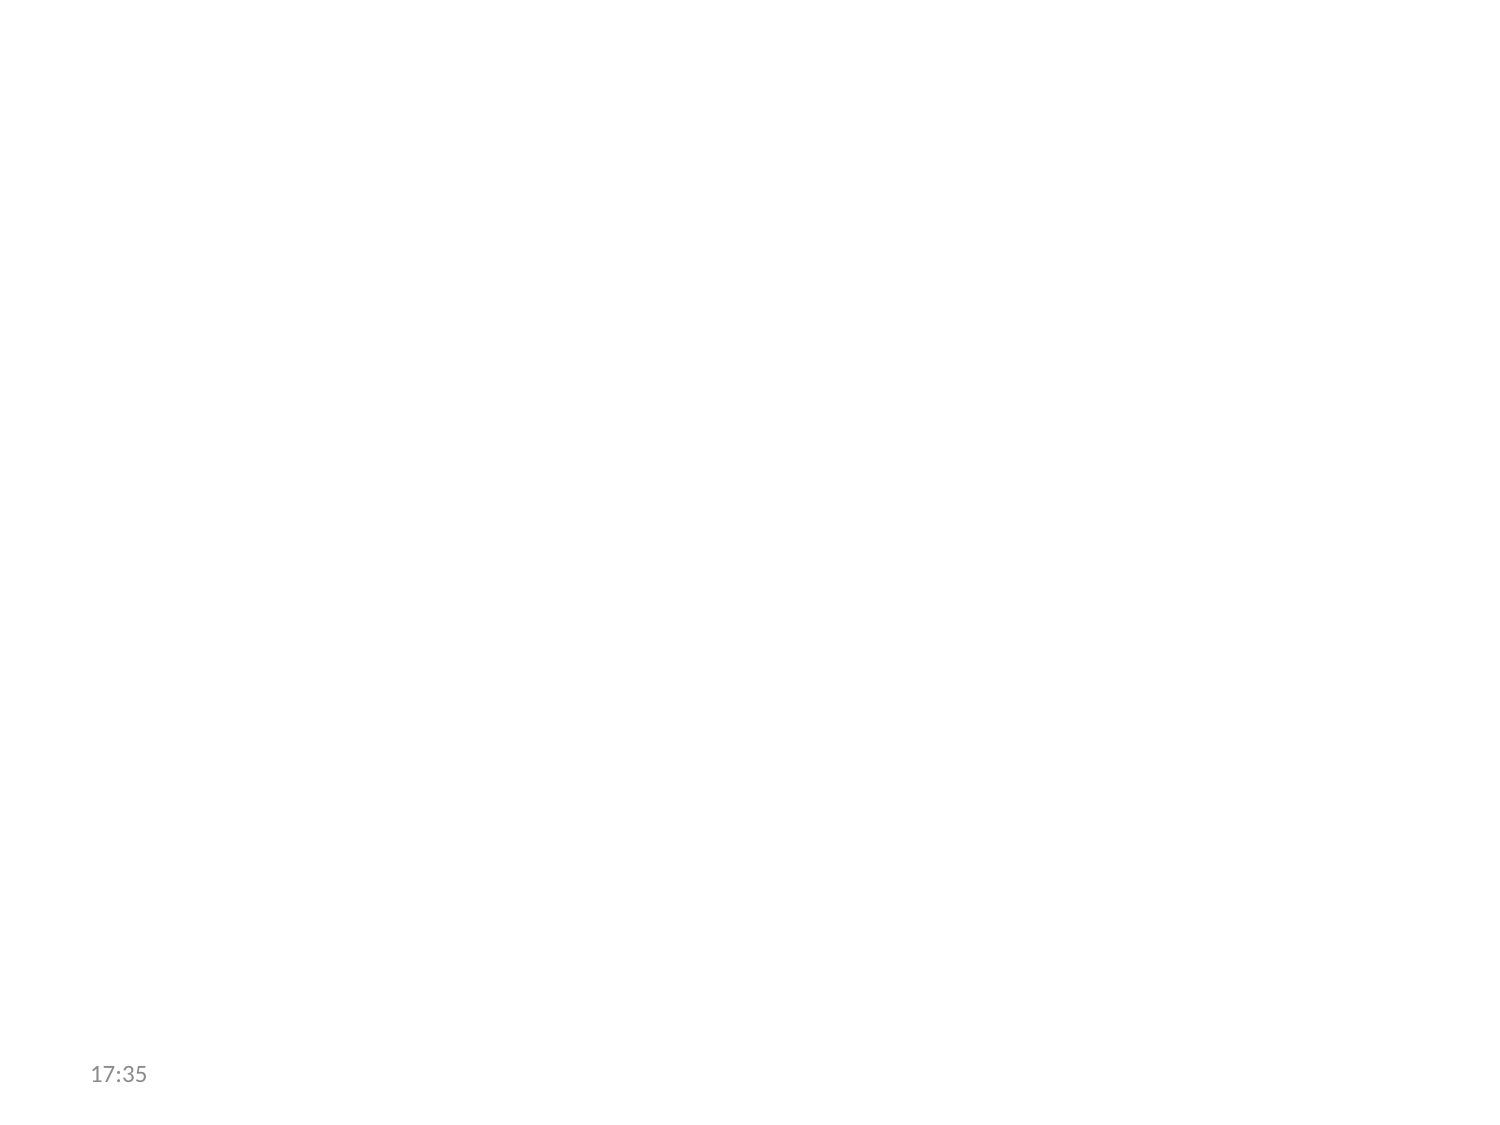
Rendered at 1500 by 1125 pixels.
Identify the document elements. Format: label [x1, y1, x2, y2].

slide_number [75, 1042, 425, 1103]
